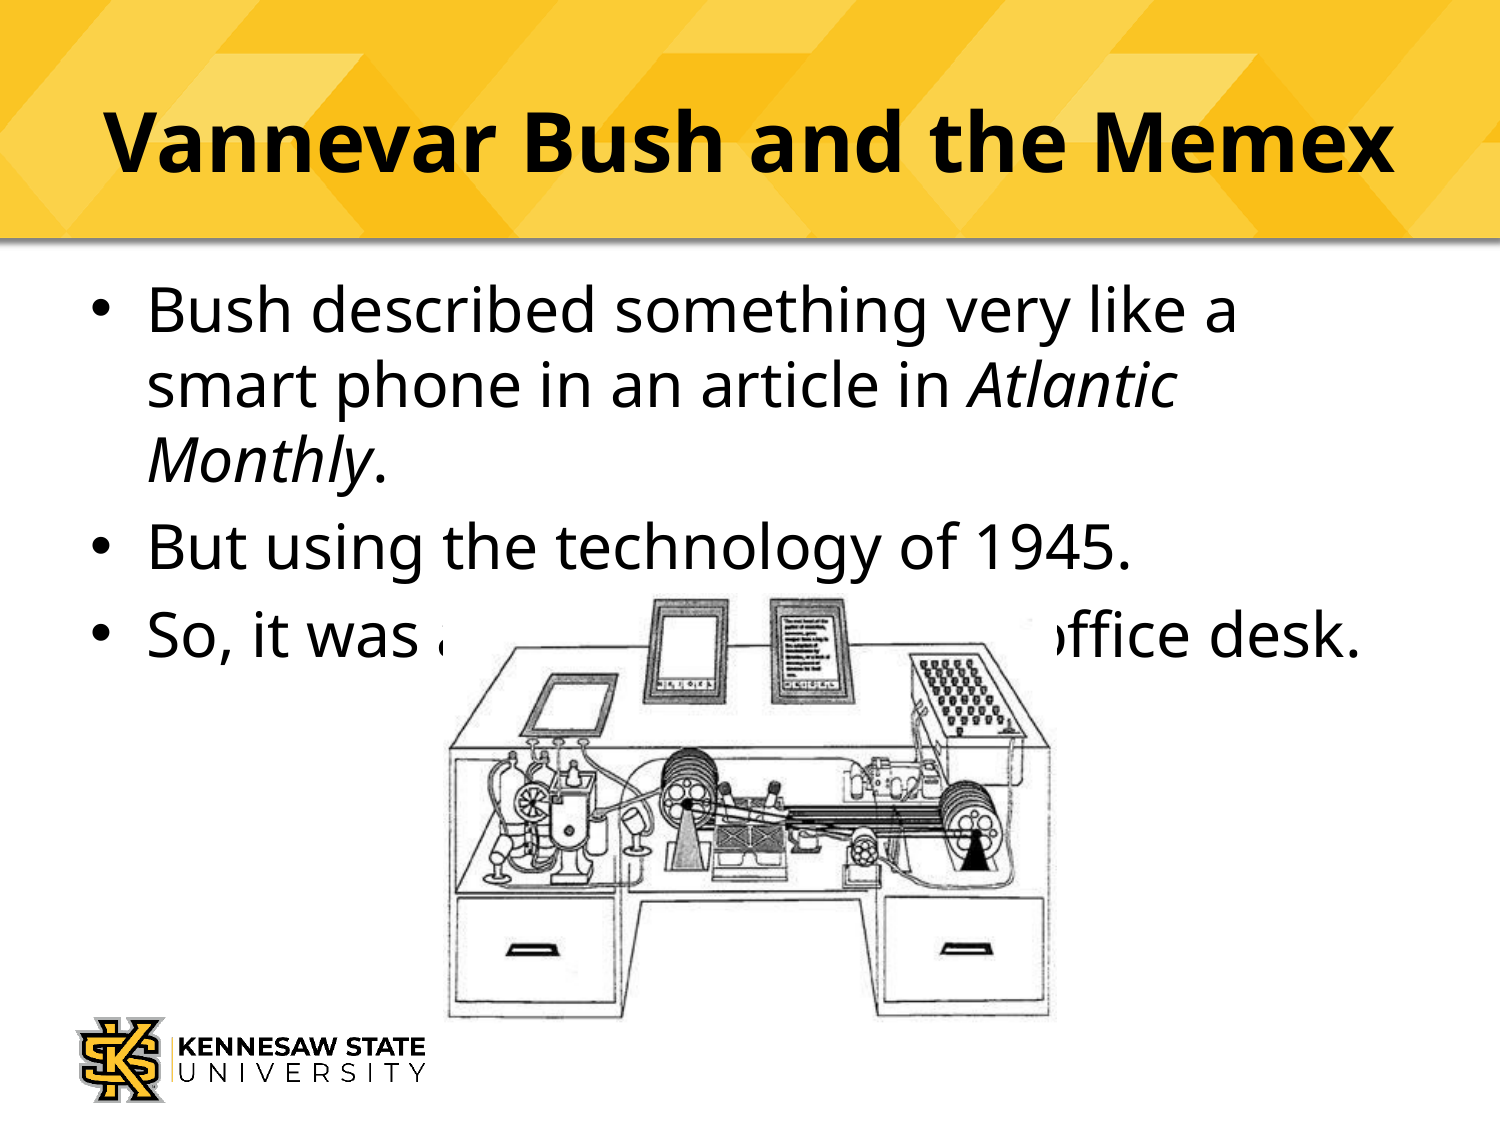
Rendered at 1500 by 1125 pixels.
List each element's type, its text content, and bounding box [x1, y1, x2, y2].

picture [0, 0, 1500, 251]
picture [443, 593, 1057, 1024]
title Vannevar Bush and the Memex [75, 45, 1425, 233]
list Bush described something very like a smart phone in an article in Atlantic Monthly. But using the technology of 1945. So, it was about the size of an office desk. [75, 262, 1425, 1005]
picture [75, 1017, 425, 1103]
